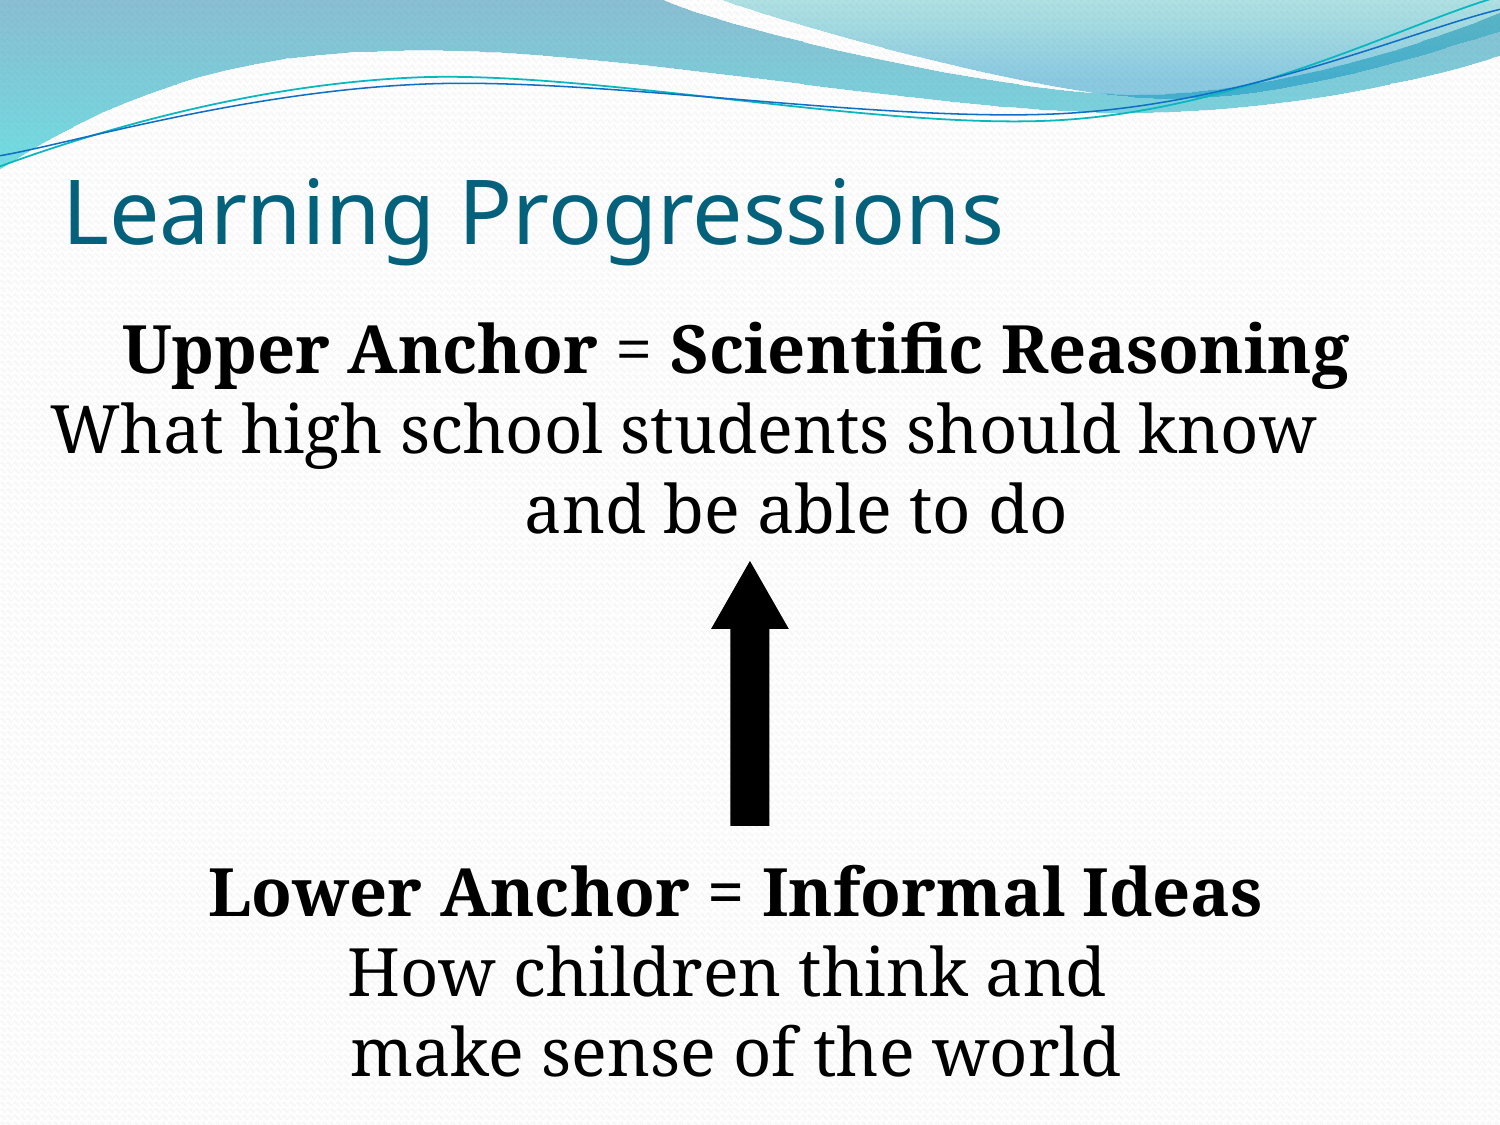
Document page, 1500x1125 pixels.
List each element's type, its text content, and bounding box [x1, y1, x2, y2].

title Learning Progressions [62, 75, 1500, 263]
text_box [712, 562, 788, 826]
text_box Upper Anchor = Scientific Reasoning What high school students should know and be able to do Lower Anchor = Informal Ideas How children think and make sense of the world [34, 299, 1438, 1097]
